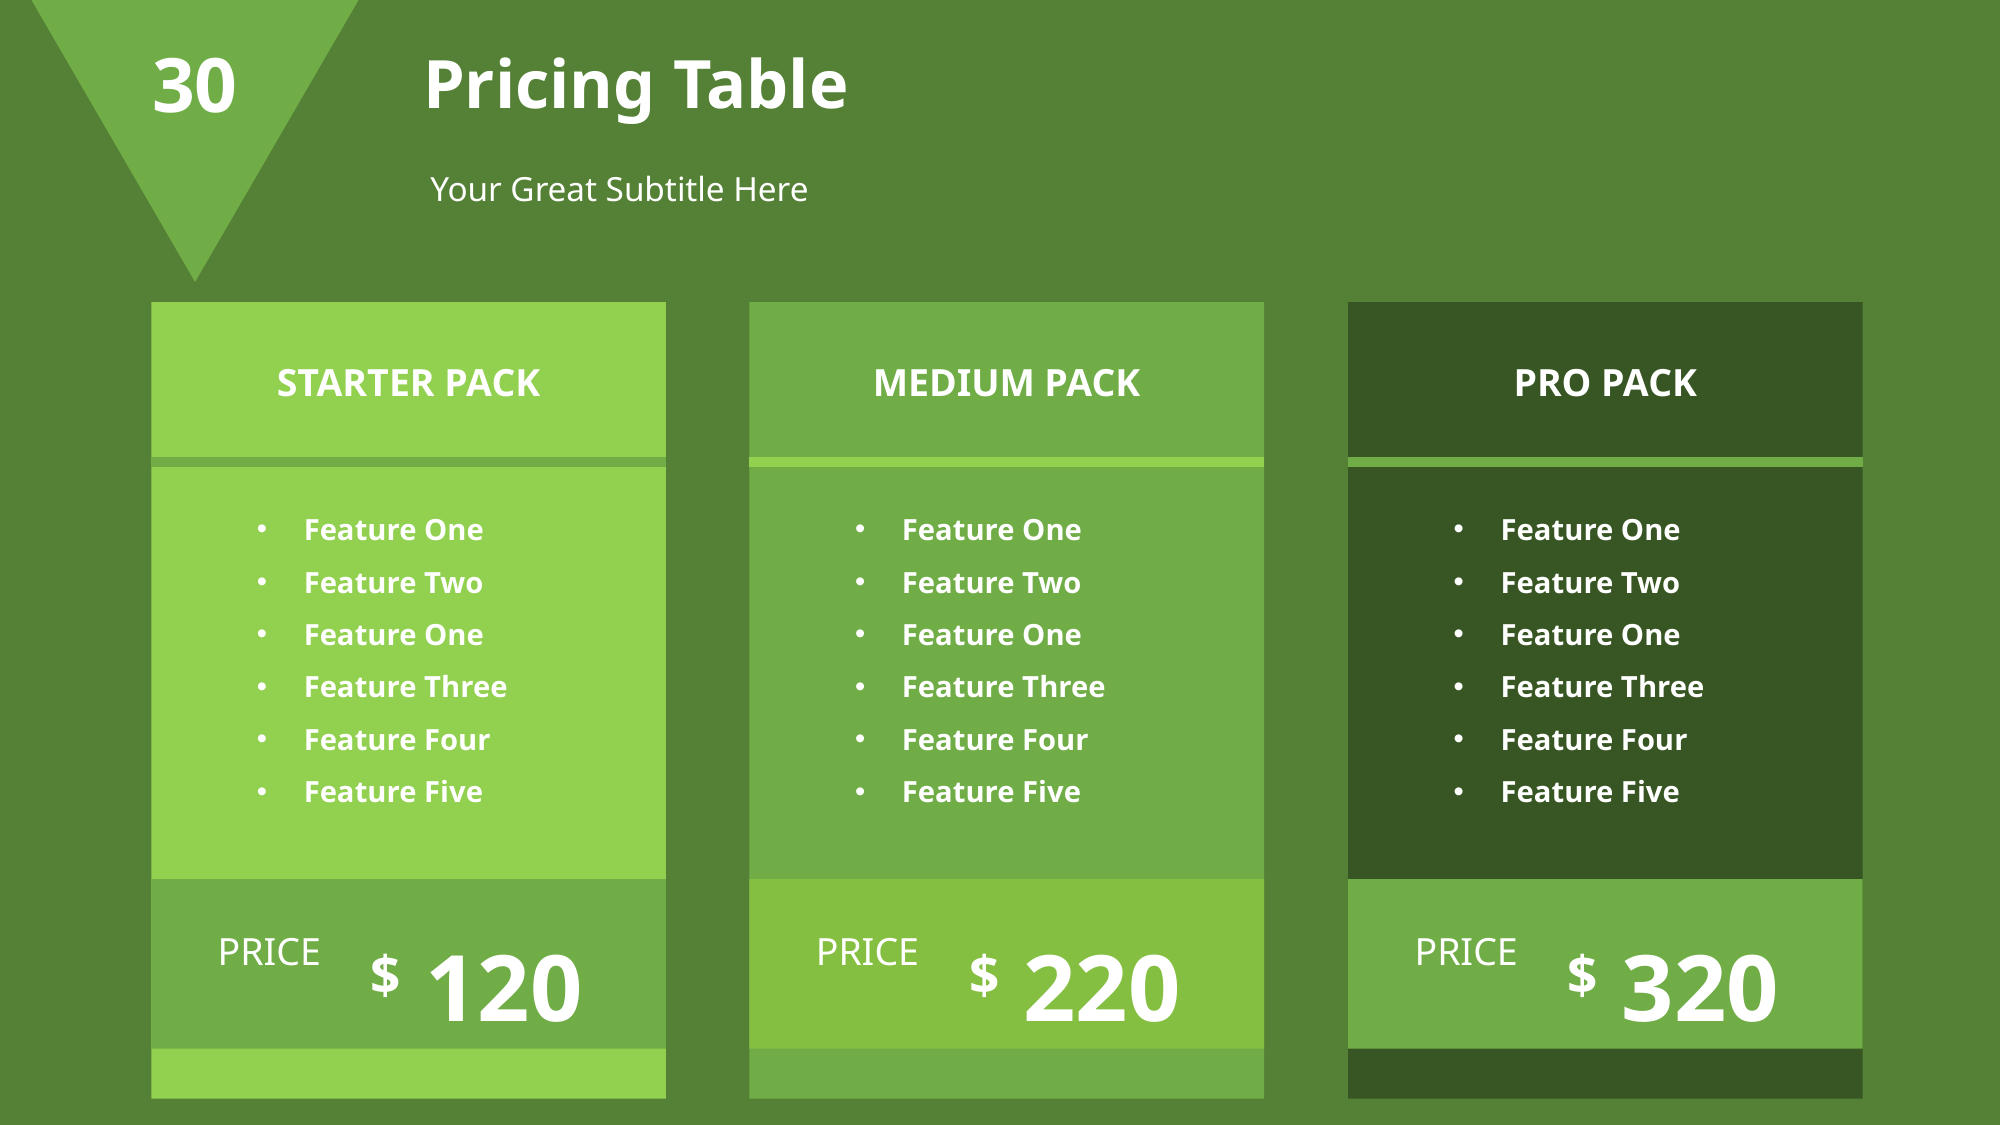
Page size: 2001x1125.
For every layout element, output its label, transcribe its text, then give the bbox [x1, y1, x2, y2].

text_box PRICE [1391, 920, 1541, 981]
text_box [151, 879, 666, 1049]
text_box 30 [113, 29, 277, 136]
text_box STARTER PACK [241, 351, 576, 413]
text_box PRICE [793, 920, 942, 981]
text_box PRICE [195, 920, 344, 981]
text_box [749, 1049, 1265, 1099]
text_box [1348, 302, 1863, 457]
text_box $ 220 [939, 922, 1235, 1049]
text_box [1348, 1049, 1863, 1099]
text_box [749, 302, 1265, 461]
text_box $ 320 [1538, 922, 1833, 1049]
text_box $ 120 [350, 922, 627, 1049]
text_box [151, 302, 666, 457]
text_box [749, 879, 1265, 1049]
text_box PRO PACK [1484, 351, 1726, 413]
text_box MEDIUM PACK [844, 351, 1170, 413]
text_box Feature One Feature Two Feature One Feature Three Feature Four Feature Five [840, 486, 1135, 814]
text_box Feature One Feature Two Feature One Feature Three Feature Four Feature Five [1438, 486, 1734, 814]
text_box [151, 468, 666, 879]
text_box Your Great Subtitle Here [398, 160, 841, 216]
text_box [1348, 879, 1863, 1049]
text_box [31, 0, 359, 282]
text_box [1348, 468, 1863, 879]
text_box Pricing Table [389, 34, 883, 131]
text_box [151, 1049, 666, 1099]
text_box [749, 467, 1265, 879]
text_box Feature One Feature Two Feature One Feature Three Feature Four Feature Five [241, 486, 537, 814]
